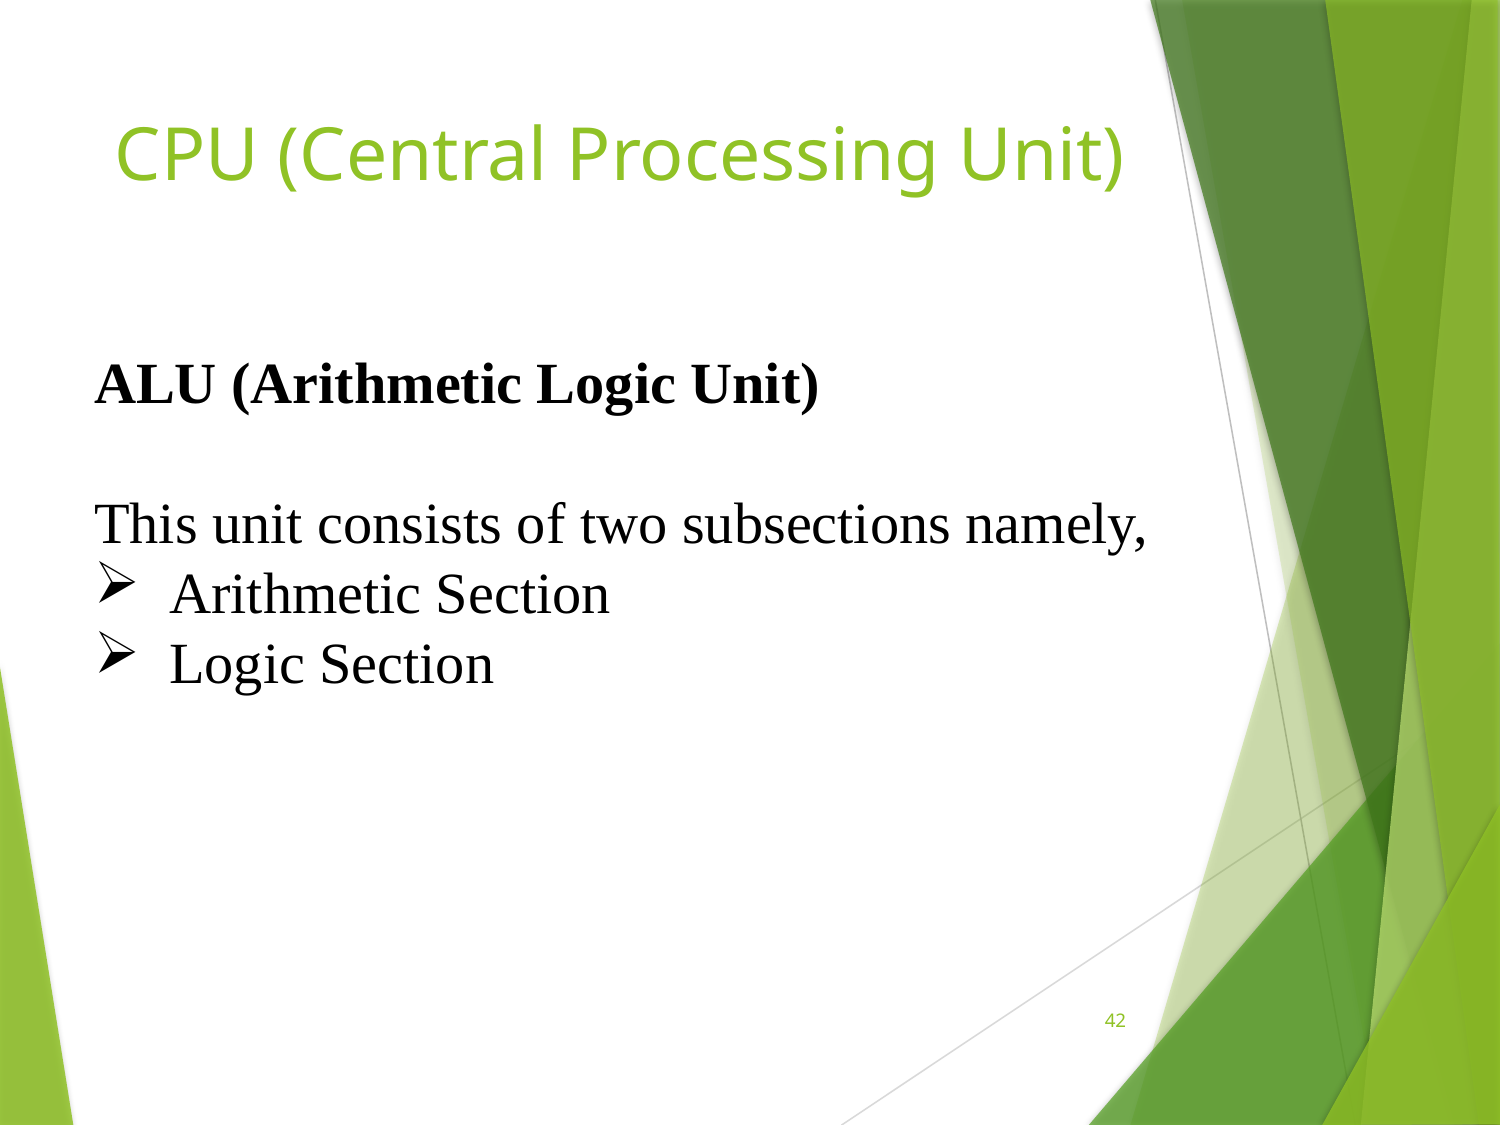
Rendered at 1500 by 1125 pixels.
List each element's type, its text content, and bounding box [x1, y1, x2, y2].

title CPU (Central Processing Unit) [99, 99, 1142, 317]
slide_number 42 [1057, 991, 1142, 1051]
text_box ALU (Arithmetic Logic Unit) This unit consists of two subsections namely, Arithmetic Section Logic Section [79, 337, 1450, 912]
